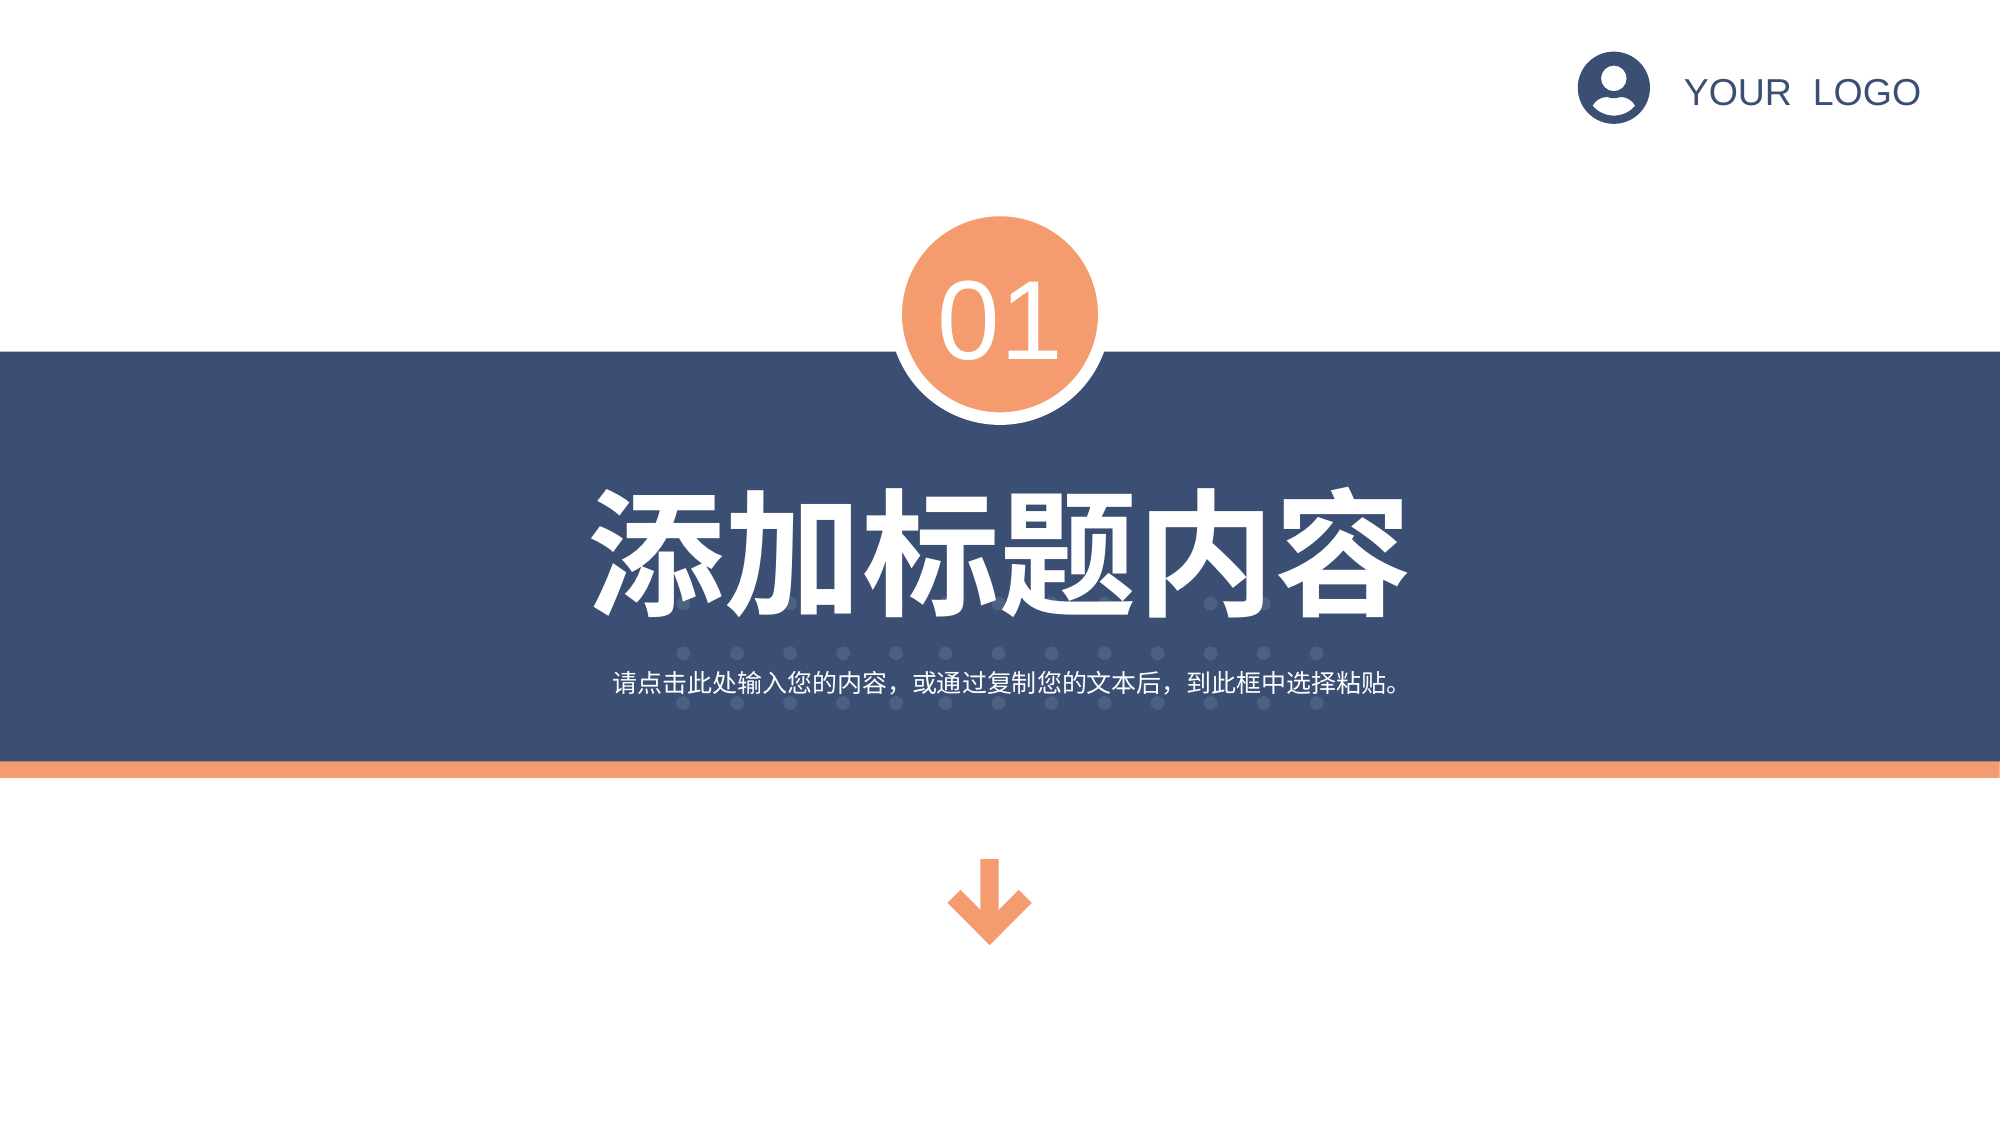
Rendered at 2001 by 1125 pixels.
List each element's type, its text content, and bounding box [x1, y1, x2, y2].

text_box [480, 460, 1520, 701]
text_box 01 [895, 210, 1105, 419]
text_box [965, 859, 1035, 948]
text_box [0, 351, 2000, 762]
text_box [676, 701, 1324, 710]
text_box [1577, 51, 1977, 124]
